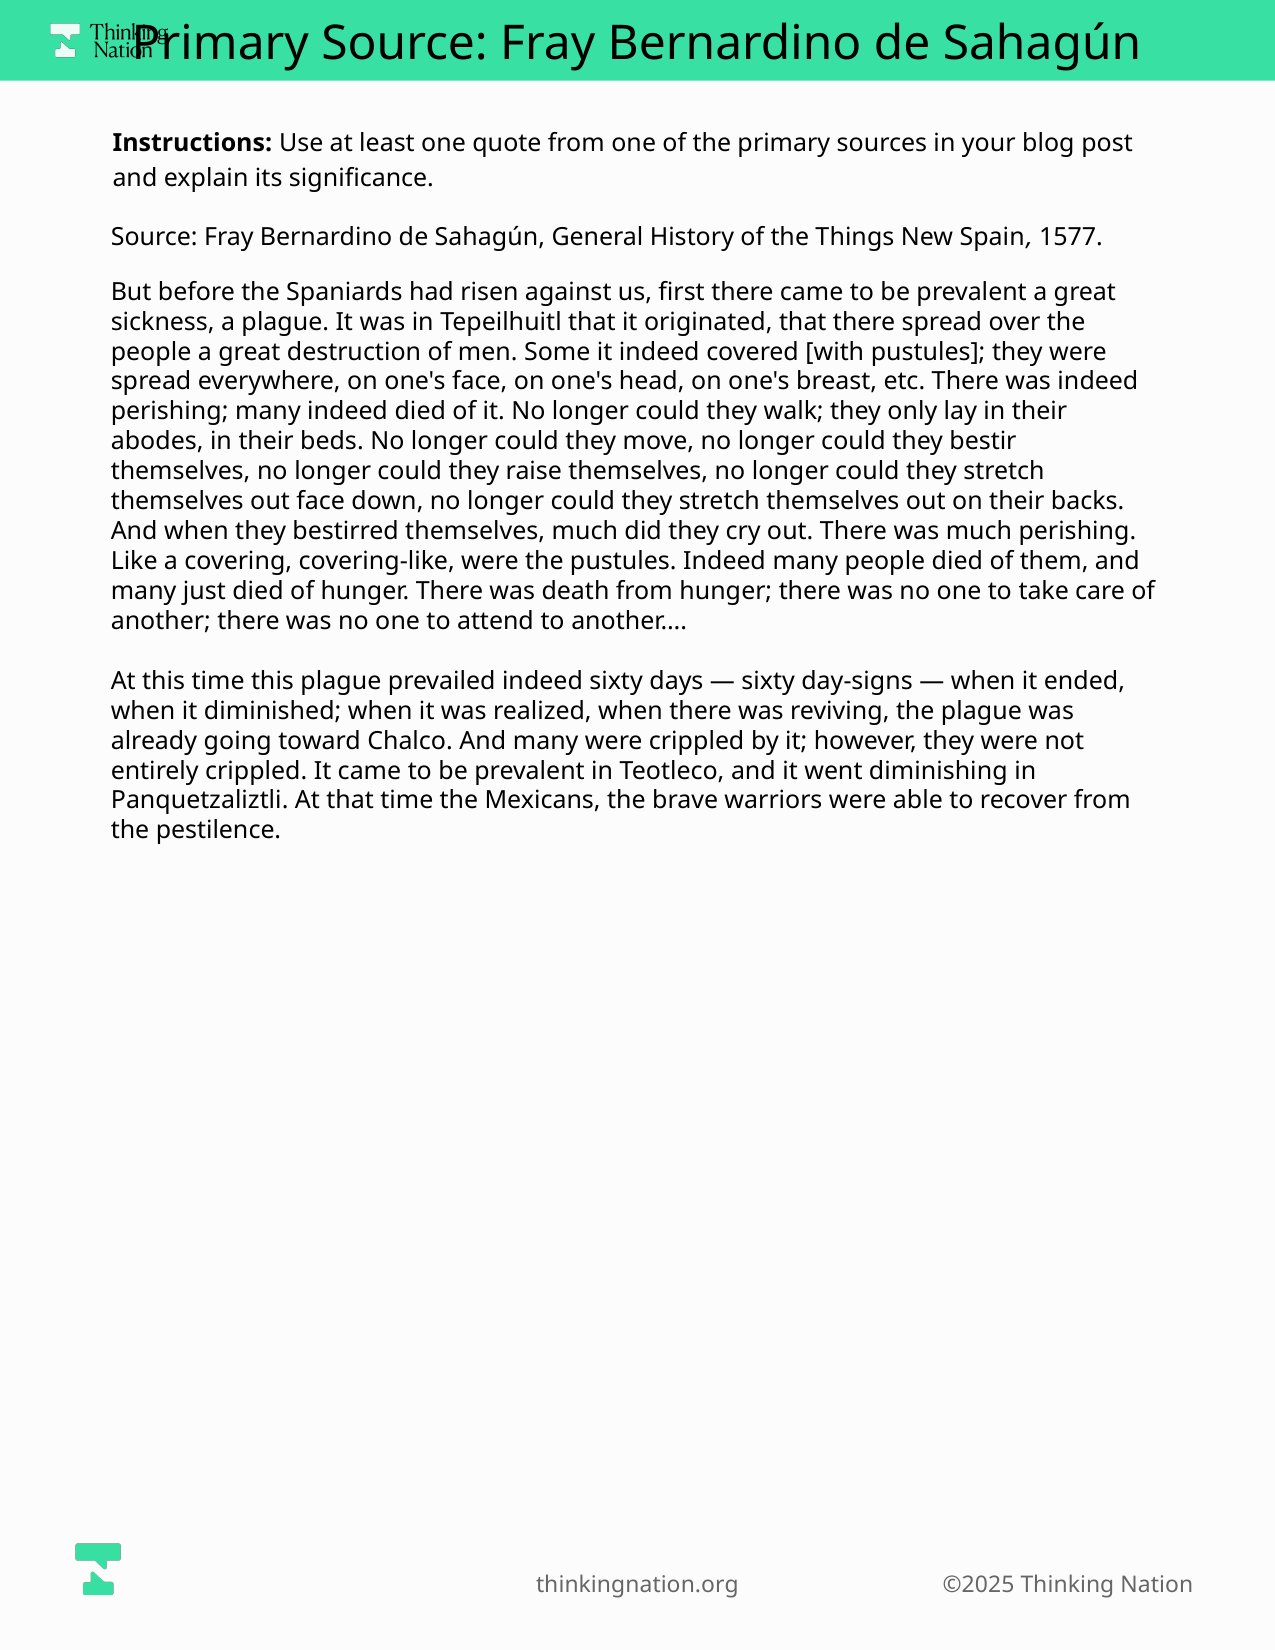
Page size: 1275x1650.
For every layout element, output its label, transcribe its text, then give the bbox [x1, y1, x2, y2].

picture [62, 1533, 134, 1605]
text_box ©2025 Thinking Nation [907, 1553, 1210, 1605]
text_box thinkingnation.org [486, 1553, 789, 1605]
text_box Instructions: Use at least one quote from one of the primary sources in your blog post and explain its significance. [97, 107, 1178, 205]
text_box Source: Fray Bernardino de Sahagún, General History of the Things New Spain, 1577. But before the Spaniards had risen against us, first there came to be prevalent a great sickness, a plague. It was in Tepeilhuitl that it originated, that there spread over the people a great destruction of men. Some it indeed covered [with pustules]; they were spread everywhere, on one's face, on one's head, on one's breast, etc. There was indeed perishing; many indeed died of it. No longer could they walk; they only lay in their abodes, in their beds. No longer could they move, no longer could they bestir themselves, no longer could they raise themselves, no longer could they stretch themselves out face down, no longer could they stretch themselves out on their backs. And when they bestirred themselves, much did they cry out. There was much perishing. Like a covering, covering-like, were the pustules. Indeed many people died of them, and many just died of hunger. There was death from hunger; there was no one to take care of another; there was no one to attend to another…. At this time this plague prevailed indeed sixty days — sixty day-signs — when it ended, when it diminished; when it was realized, when there was reviving, the plague was already going toward Chalco. And many were crippled by it; however, they were not entirely crippled. It came to be prevalent in Teotleco, and it went diminishing in Panquetzaliztli. At that time the Mexicans, the brave warriors were able to recover from the pestilence. [95, 205, 1179, 900]
picture [36, 12, 172, 69]
text_box Primary Source: Fray Bernardino de Sahagún [0, 0, 1275, 81]
